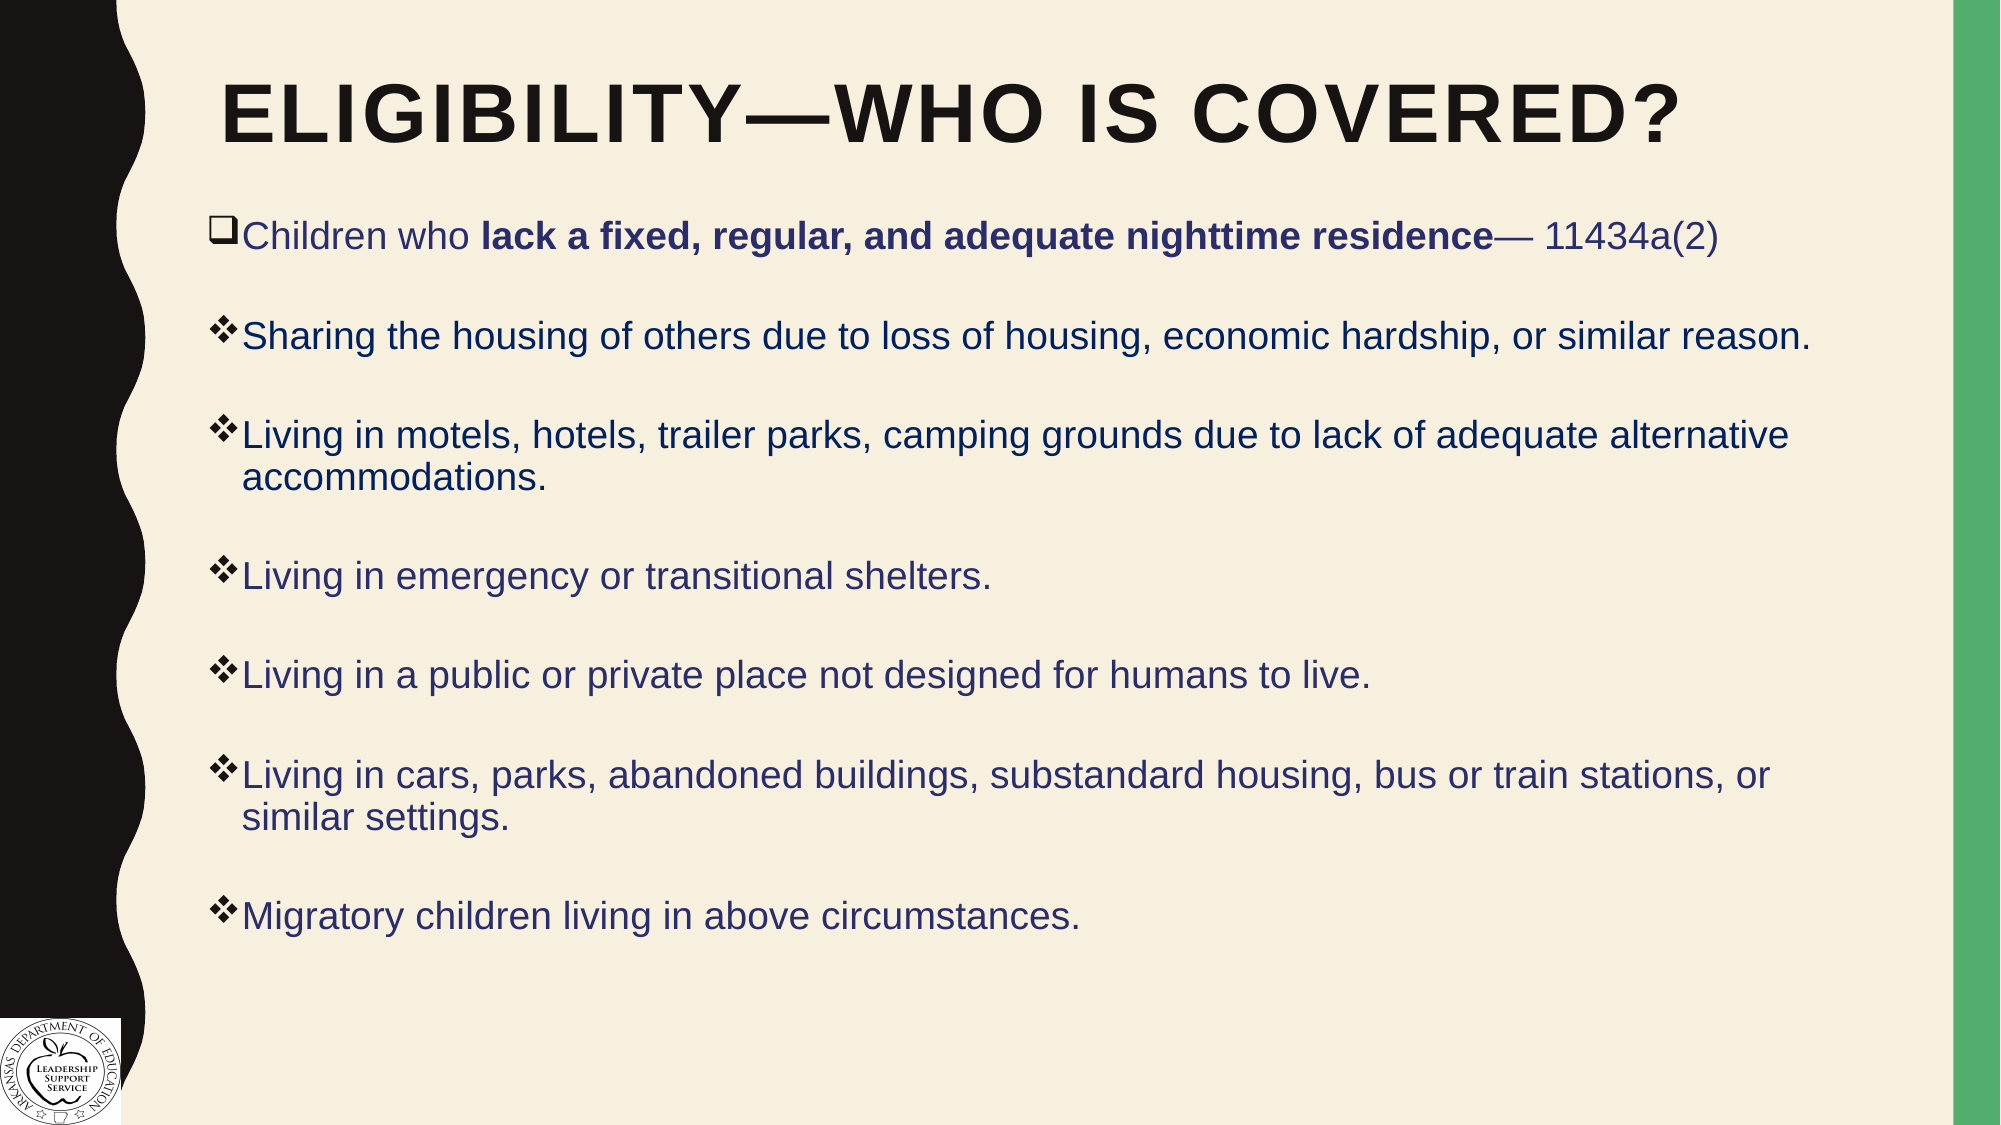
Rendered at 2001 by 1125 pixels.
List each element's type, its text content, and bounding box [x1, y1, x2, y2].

list Children who lack a fixed, regular, and adequate nighttime residence— 11434a(2) Sharing the housing of others due to loss of housing, economic hardship, or similar reason. Living in motels, hotels, trailer parks, camping grounds due to lack of adequate alternative accommodations. Living in emergency or transitional shelters. Living in a public or private place not designed for humans to live. Living in cars, parks, abandoned buildings, substandard housing, bus or train stations, or similar settings. Migratory children living in above circumstances. [191, 208, 1875, 1063]
title Eligibility—Who is Covered? [205, 62, 1875, 208]
picture [0, 1018, 121, 1125]
